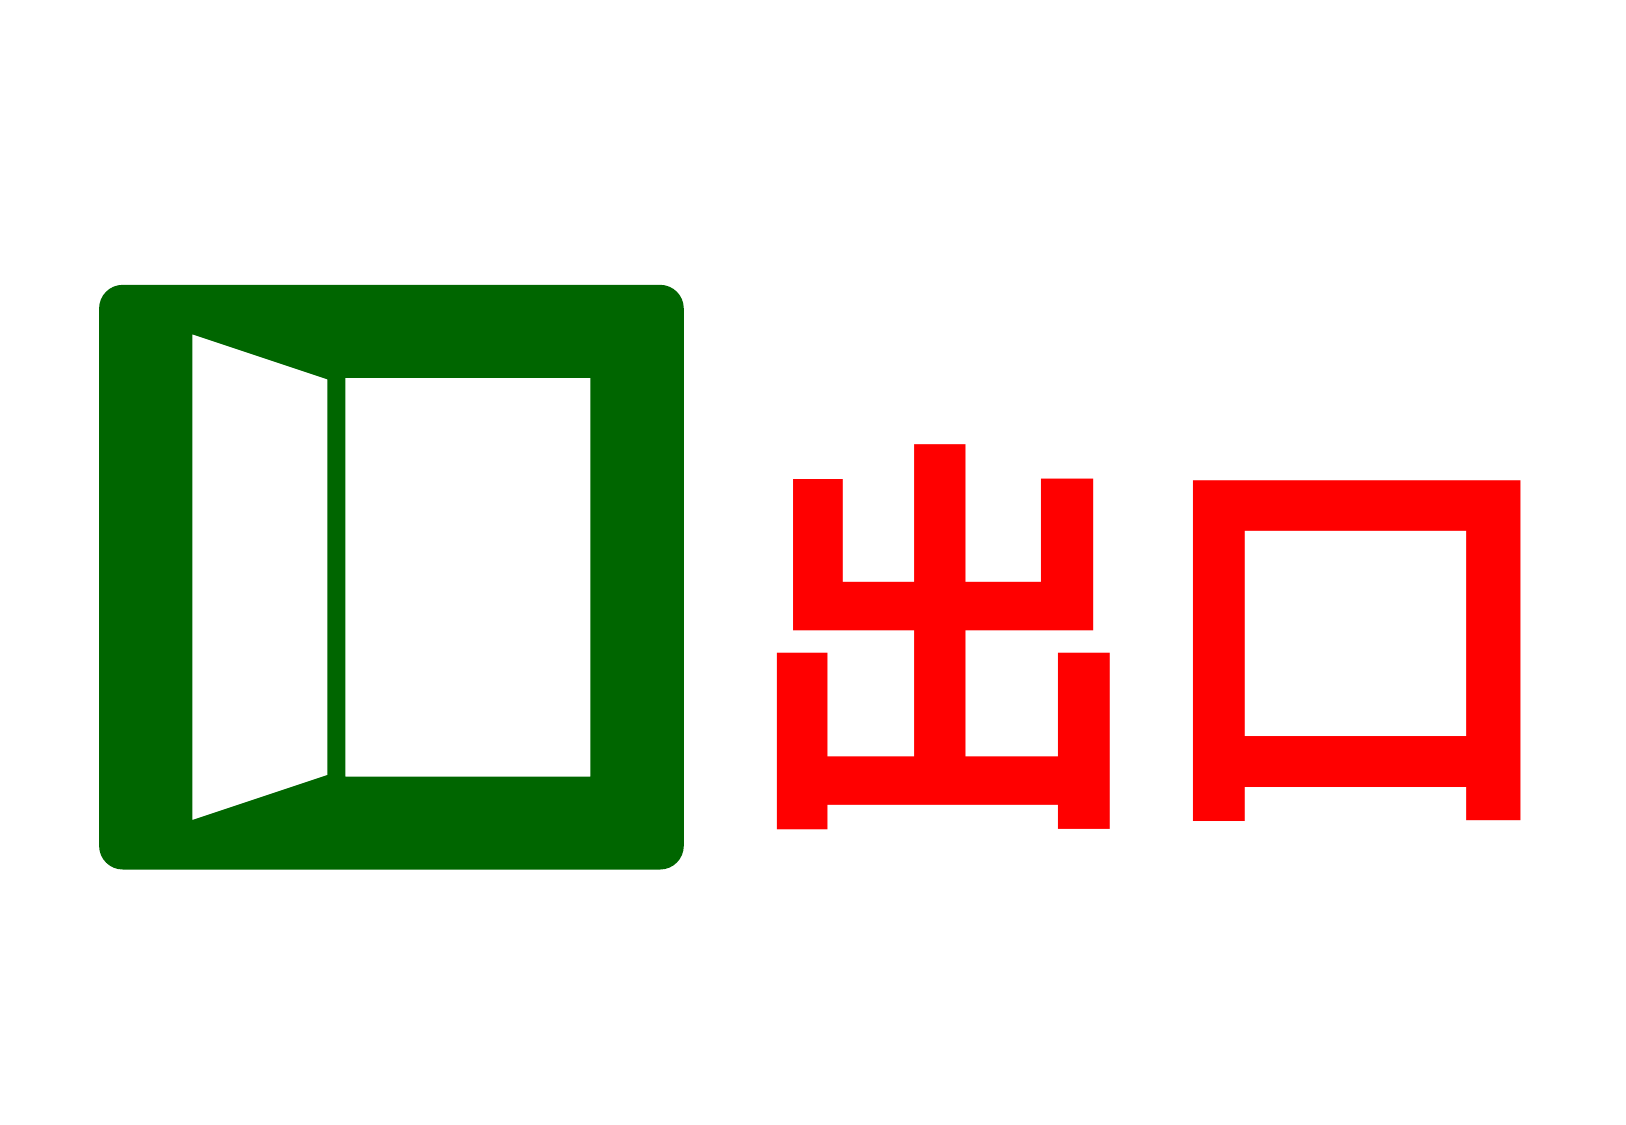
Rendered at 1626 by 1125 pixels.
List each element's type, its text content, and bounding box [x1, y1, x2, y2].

text_box 出口 [720, 370, 1580, 883]
text_box [96, 282, 686, 872]
